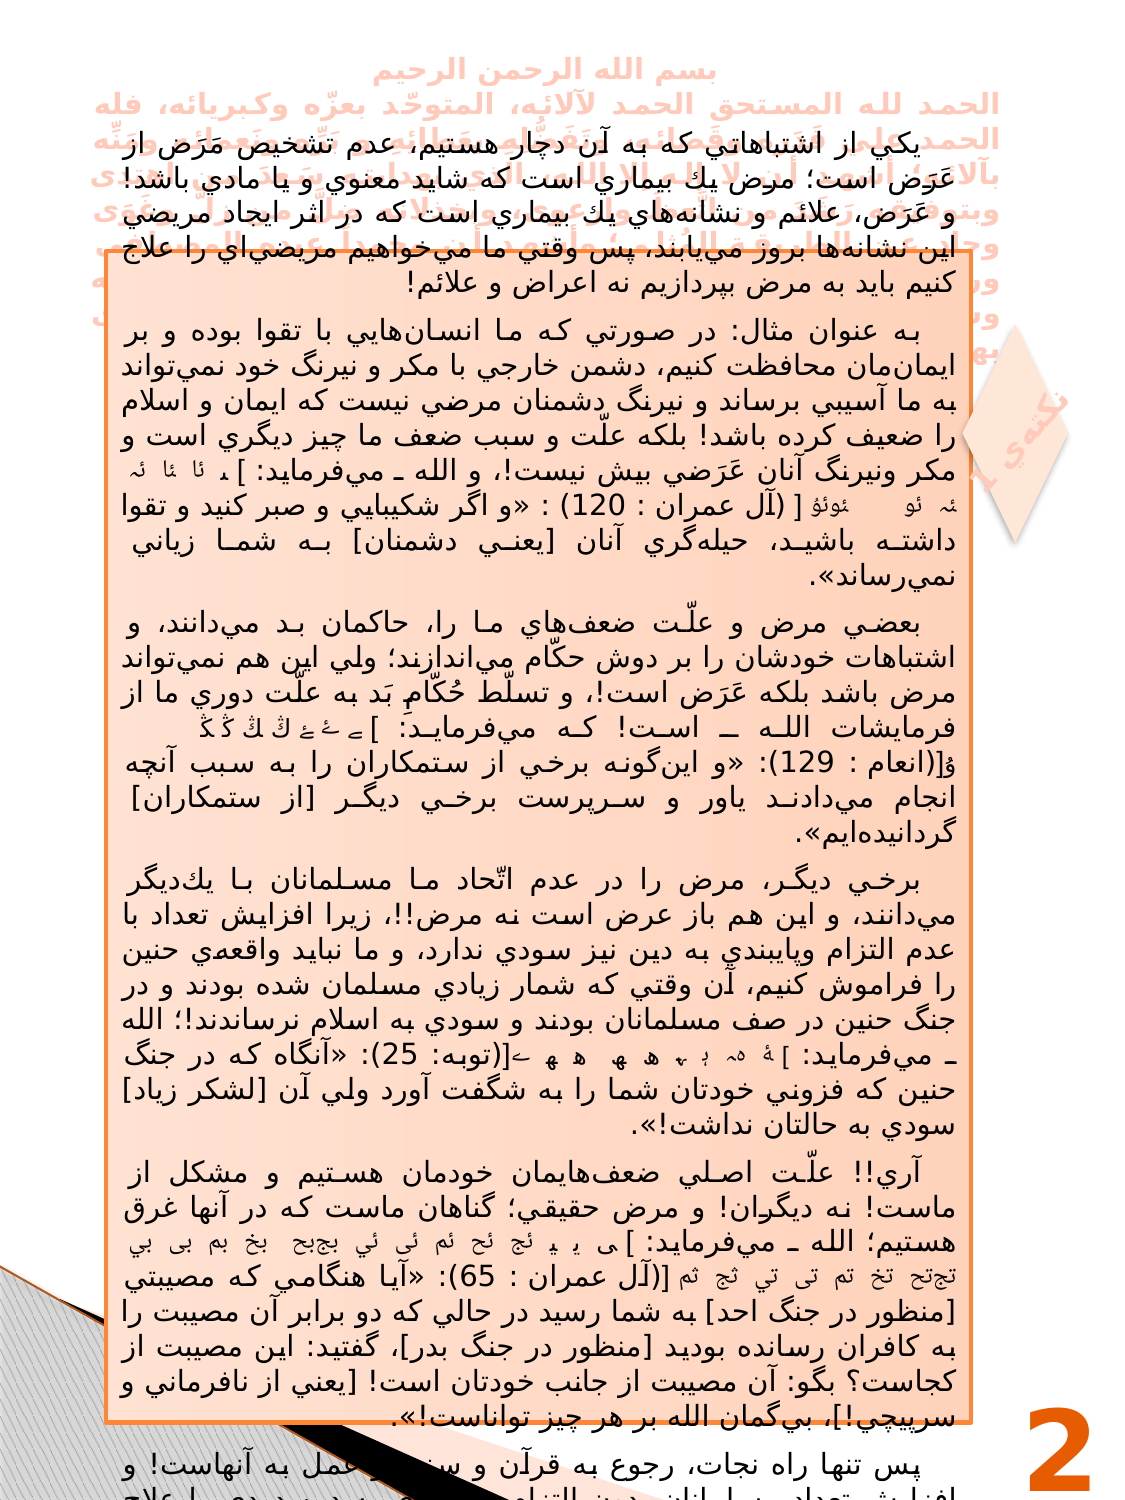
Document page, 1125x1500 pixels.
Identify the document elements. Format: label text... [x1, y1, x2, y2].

text_box نكته‌ي 1 [944, 361, 1093, 518]
text_box [3, 1276, 104, 1336]
text_box [995, 427, 1070, 545]
text_box يكي از اشتباهاتي كه به آن دچار هستيم، عدم تشخيص مَرَض از عَرَض است؛ مرض يك بيماري است كه شايد معنوي و يا مادي باشد! و عَرَض، علائم و نشانه‌هاي يك بيماري است كه در اثر ايجاد مريضي اين نشانه‌ها بروز مي‌يابند، پس وقتي ما مي‌خواهيم مريضي‌اي را علاج كنيم بايد به مرض بپردازيم نه اعراض و علائم! به عنوان مثال: در صورتي كه ما انسان‌هايي با تقوا بوده و بر ايمان‌مان محافظت كنيم، دشمن خارجي با مكر و نيرنگ خود نمي‌تواند به ما آسيبي برساند و نيرنگ دشمنان مرضي نيست كه ايمان و اسلام را ضعيف كرده باشد! بلكه علّت و سبب ضعف ما چيز ديگري است و مكر ونيرنگ آنان عَرَضي بيش نيست!، و الله ـ مي‌فرمايد: ] ﯩ ﯪ ﯫ ﯬ ﯭ ﯮ ﯯﯰ [ (آل عمران : 120) : «و اگر شكيبايي و صبر كنيد و تقوا داشته باشيد، حيله‌گري آنان [يعني دشمنان] به شما زياني نمي‌رساند». بعضي مرض و علّت ضعف‌هاي ما را، حاكمان بد مي‌دانند، و اشتباهات خودشان را بر دوش حكّام مي‌اندازند؛ ولي اين هم نمي‌تواند مرض باشد بلكه عَرَض است!، و تسلّط حُكّامِ بَد به علّت دوري ما از فرمايشات الله ـ است! كه مي‌فرمايد: ] ﮯ ﮰ ﮱ ﯓ ﯔ ﯕ ﯖ ﯗ[(انعام : 129): «و اين‌گونه برخي از ستمكاران را به سبب آنچه انجام مي‌دادند ياور و سرپرست برخي ديگر [از ستمكاران] گردانيده‌ايم». برخي ديگر، مرض را در عدم اتّحاد ما مسلمانان با يك‌ديگر مي‌دانند، و اين هم باز عرض است نه مرض!!، زيرا افزايش تعداد با عدم التزام وپايبندي به دين نيز سودي ندارد، و ما نبايد واقعه‌ي حنين را فراموش كنيم، آن وقتي كه شمار زيادي مسلمان شده بودند و در جنگ حنين در صف مسلمانان بودند و سودي به اسلام نرساندند!؛ الله ـ مي‌فرمايد: ] ﮥ ﮦﮧ ﮨ ﮩ ﮪ ﮫ ﮬ ﮭ ﮮ[(توبه: 25): «آنگاه كه در جنگ حنين كه فزوني خودتان شما را به شگفت آورد ولي آن [لشكر زياد] سودي به حالتان نداشت!». آري!! علّت اصلي ضعف‌هايمان خودمان هستيم و مشكل از ماست! نه ديگران! و مرض حقيقي؛ گناهان ماست كه در آنها غرق هستيم؛ الله ـ مي‌فرمايد: ] ﯽ ﯾ ﯿ ﰀ ﰁ ﰂ ﰃ ﰄ ﰅﰆ ﰇ ﰈ ﰉ ﰊ ﰋﰌ ﰍ ﰎ ﰏ ﰐ ﰑ ﰒ [(آل عمران : 65): «آيا هنگامي كه مصيبتي [منظور در جنگ احد] به شما رسيد در حالي كه دو برابر آن مصيبت را به كافران رسانده بوديد [منظور در جنگ بدر]، گفتيد: اين مصيبت از كجاست؟ بگو: آن مصيبت از جانب خودتان است! [يعني از نافرماني و سرپيچي!]، بي‌گمان الله بر هر چيز تواناست!». پس تنها راه نجات، رجوع به قرآن و سنت و عمل به آنهاست! و افزايش تعداد مسلمانان بدون التزام و پايبندي به دين دردي را علاج نمي‌كند، بلكه شايد مرض را بيشتر افزايش دهد!!. [104, 249, 973, 1425]
text_box [262, 1425, 399, 1500]
text_box [960, 321, 1041, 452]
text_box 2 [1034, 1371, 1115, 1500]
text_box بسم الله الرحمن الرحيم الحمد لله المستحق الحمد لآلائه، المتوحّد بعزّه وكبريائه، فله الحمد علي قَدَره وقَضائه، وتَفَضُّلِهِ بعَطائِهِ و بَرِّه ونَعمائه ومَنِّه بآلائه؛ أشهد أن لا إله إلا الله، الذي بهدايته سَعِدَ من اهتدى وبتوفيقه رَشَدَ من اتَّعظَ وارعوى، وبخذلانه ضلَّ من زلَّ وغَوَى وحاد عن الطريقة المُثلى؛ وأشهد أن محمداً عبده المصطفى ورسوله المرتضى، بعثه إليه داعياً وإلى جنانه هادياً، فصلوات لله وسلامه عليه وعلى آله الطِّيِّبين الطاهرين وصحابته ومن اهتدى بهديه إلى يوم الدين؛ أما بعد: [74, 42, 1016, 373]
